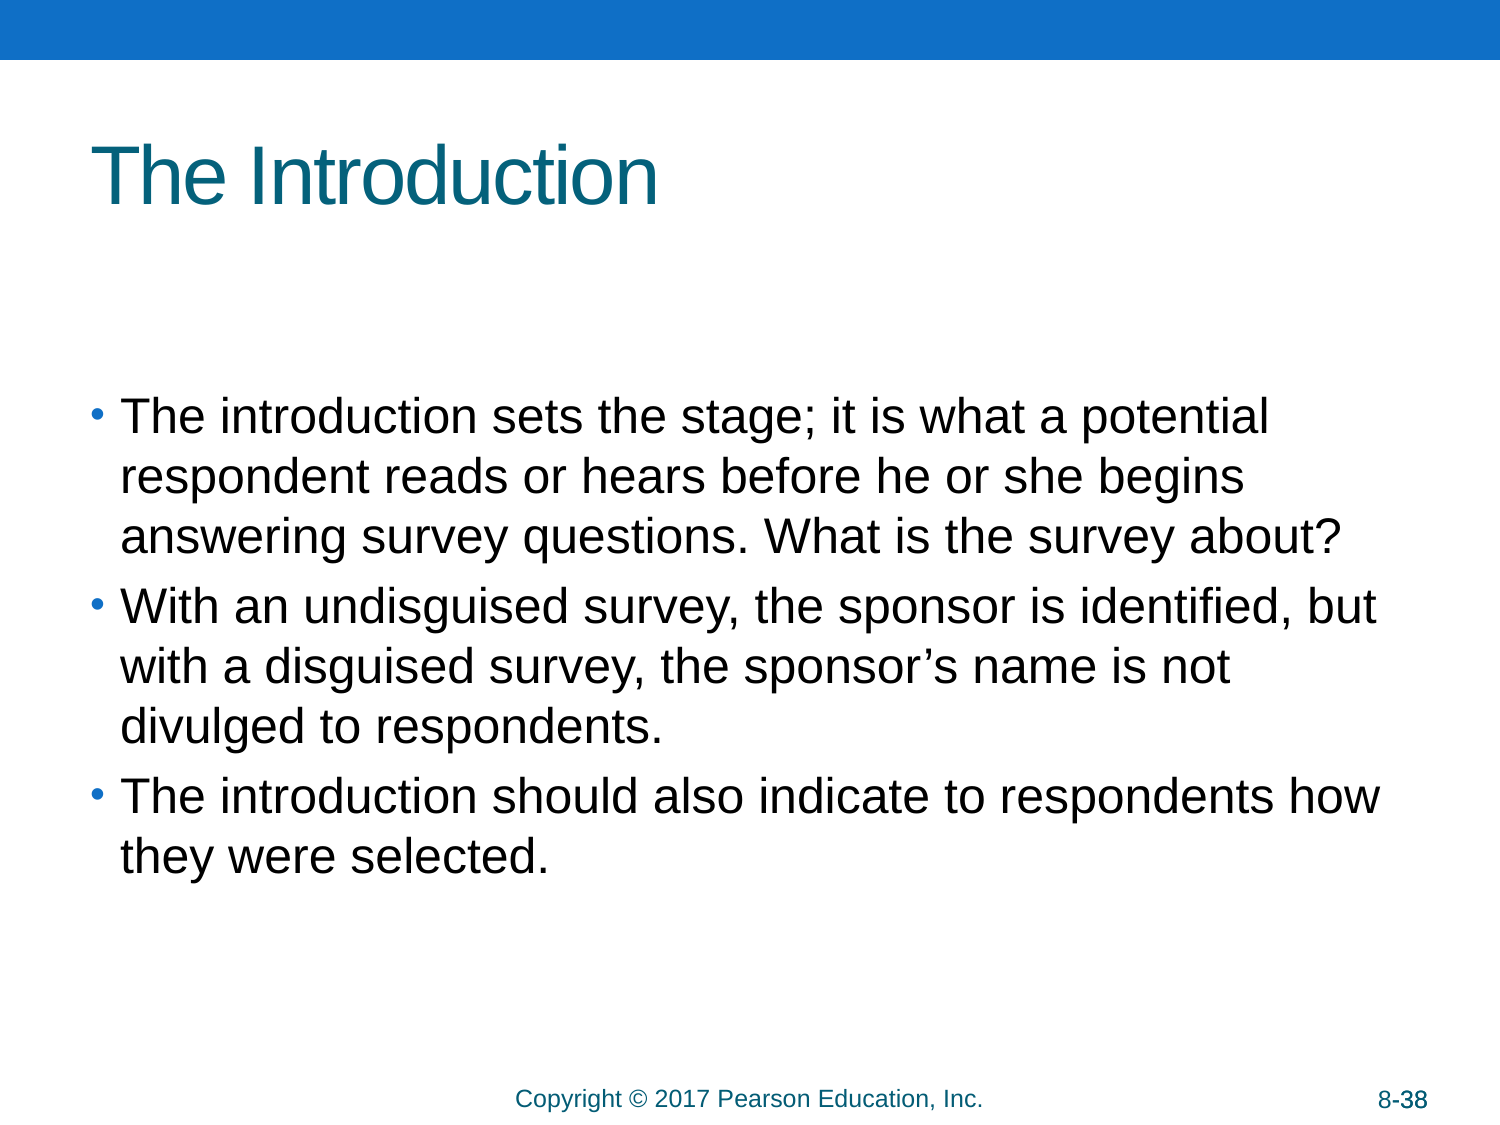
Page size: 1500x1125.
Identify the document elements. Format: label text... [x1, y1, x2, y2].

title The Introduction [75, 90, 1425, 253]
list The introduction sets the stage; it is what a potential respondent reads or hears before he or she begins answering survey questions. What is the survey about? With an undisguised survey, the sponsor is identified, but with a disguised survey, the sponsor’s name is not divulged to respondents. The introduction should also indicate to respondents how they were selected. [75, 376, 1425, 1125]
